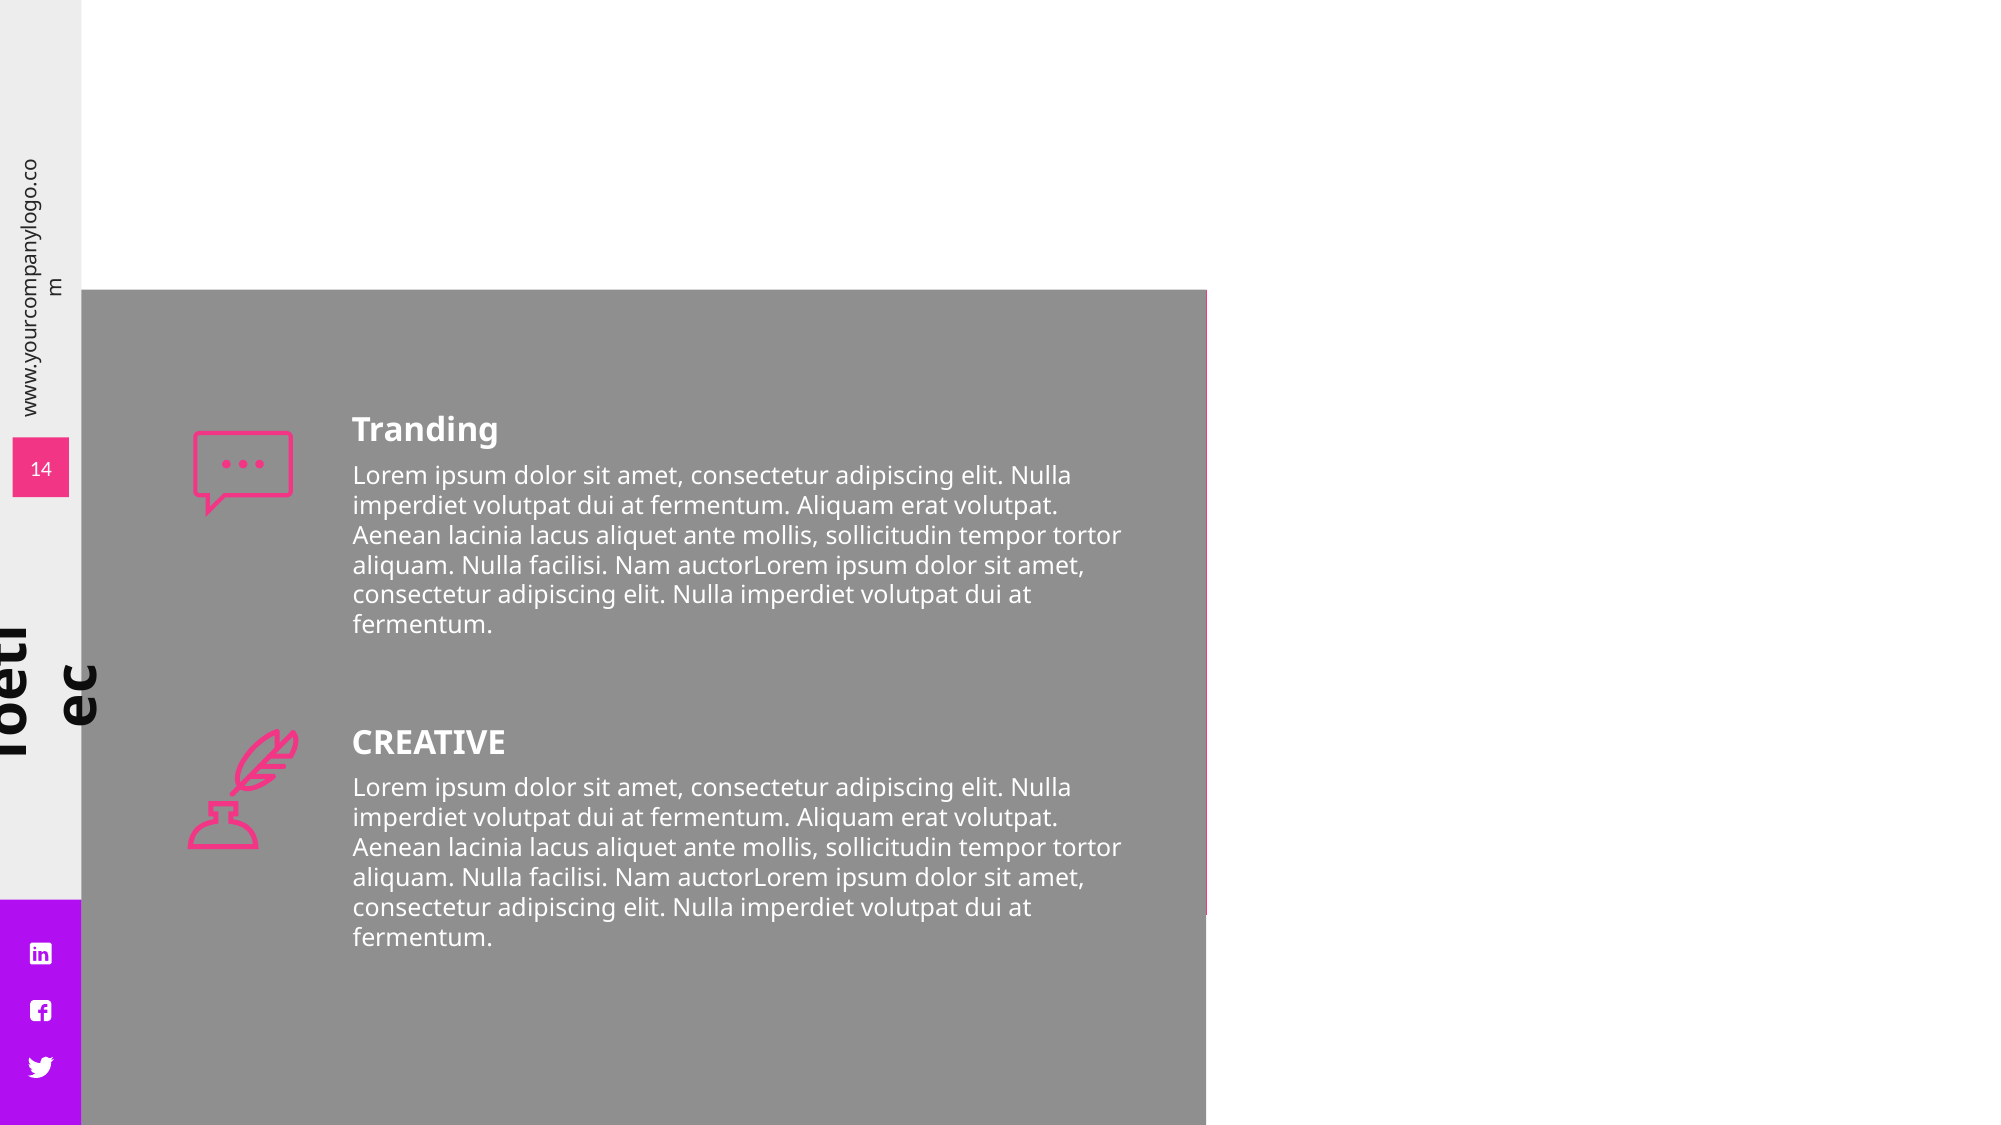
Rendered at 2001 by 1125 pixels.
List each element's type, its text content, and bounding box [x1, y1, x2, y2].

slide_number 14 [12, 437, 69, 498]
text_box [187, 729, 299, 850]
picture [81, 0, 2000, 1125]
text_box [193, 430, 293, 518]
